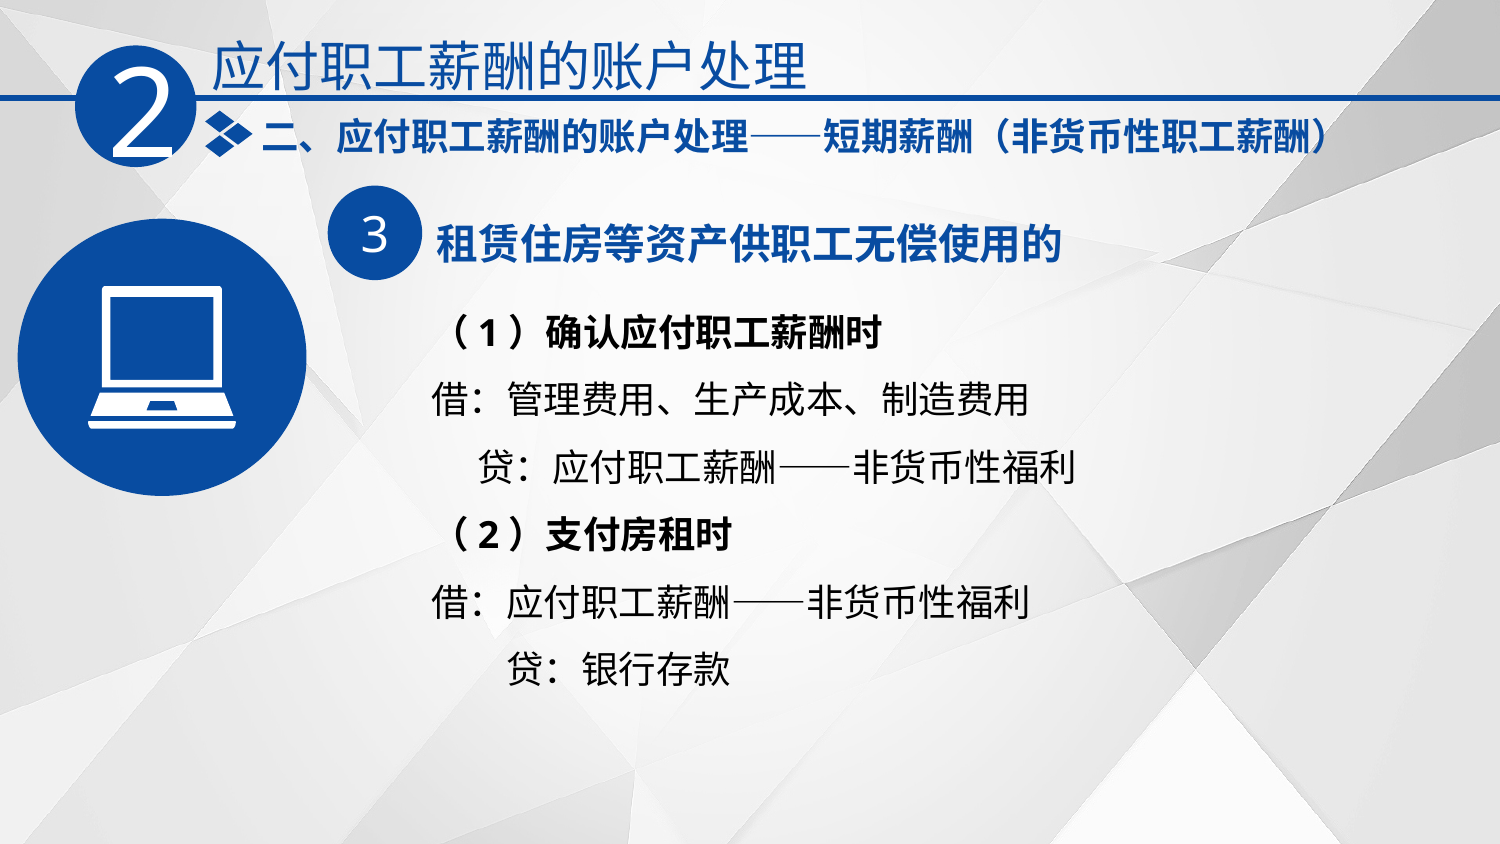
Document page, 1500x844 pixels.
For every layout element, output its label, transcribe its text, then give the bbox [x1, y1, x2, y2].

picture [0, 101, 1500, 844]
text_box 2 [84, 107, 203, 171]
picture [0, 0, 1500, 95]
text_box 二、应付职工薪酬的账户处理——短期薪酬（非货币性职工薪酬） [248, 107, 1366, 164]
text_box [75, 74, 84, 97]
text_box （1）确认应付职工薪酬时 借：管理费用、生产成本、制造费用 贷：应付职工薪酬——非货币性福利 （2）支付房租时 借：应付职工薪酬——非货币性福利 贷：银行存款 [416, 279, 1329, 699]
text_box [17, 218, 307, 497]
text_box 3 [327, 185, 422, 281]
text_box [223, 122, 248, 145]
text_box [75, 107, 84, 138]
text_box [205, 135, 235, 158]
text_box 应付职工薪酬的账户处理 [198, 37, 867, 92]
text_box 2 [84, 45, 203, 97]
text_box 租赁住房等资产供职工无偿使用的 [422, 185, 1500, 276]
text_box [205, 110, 235, 133]
